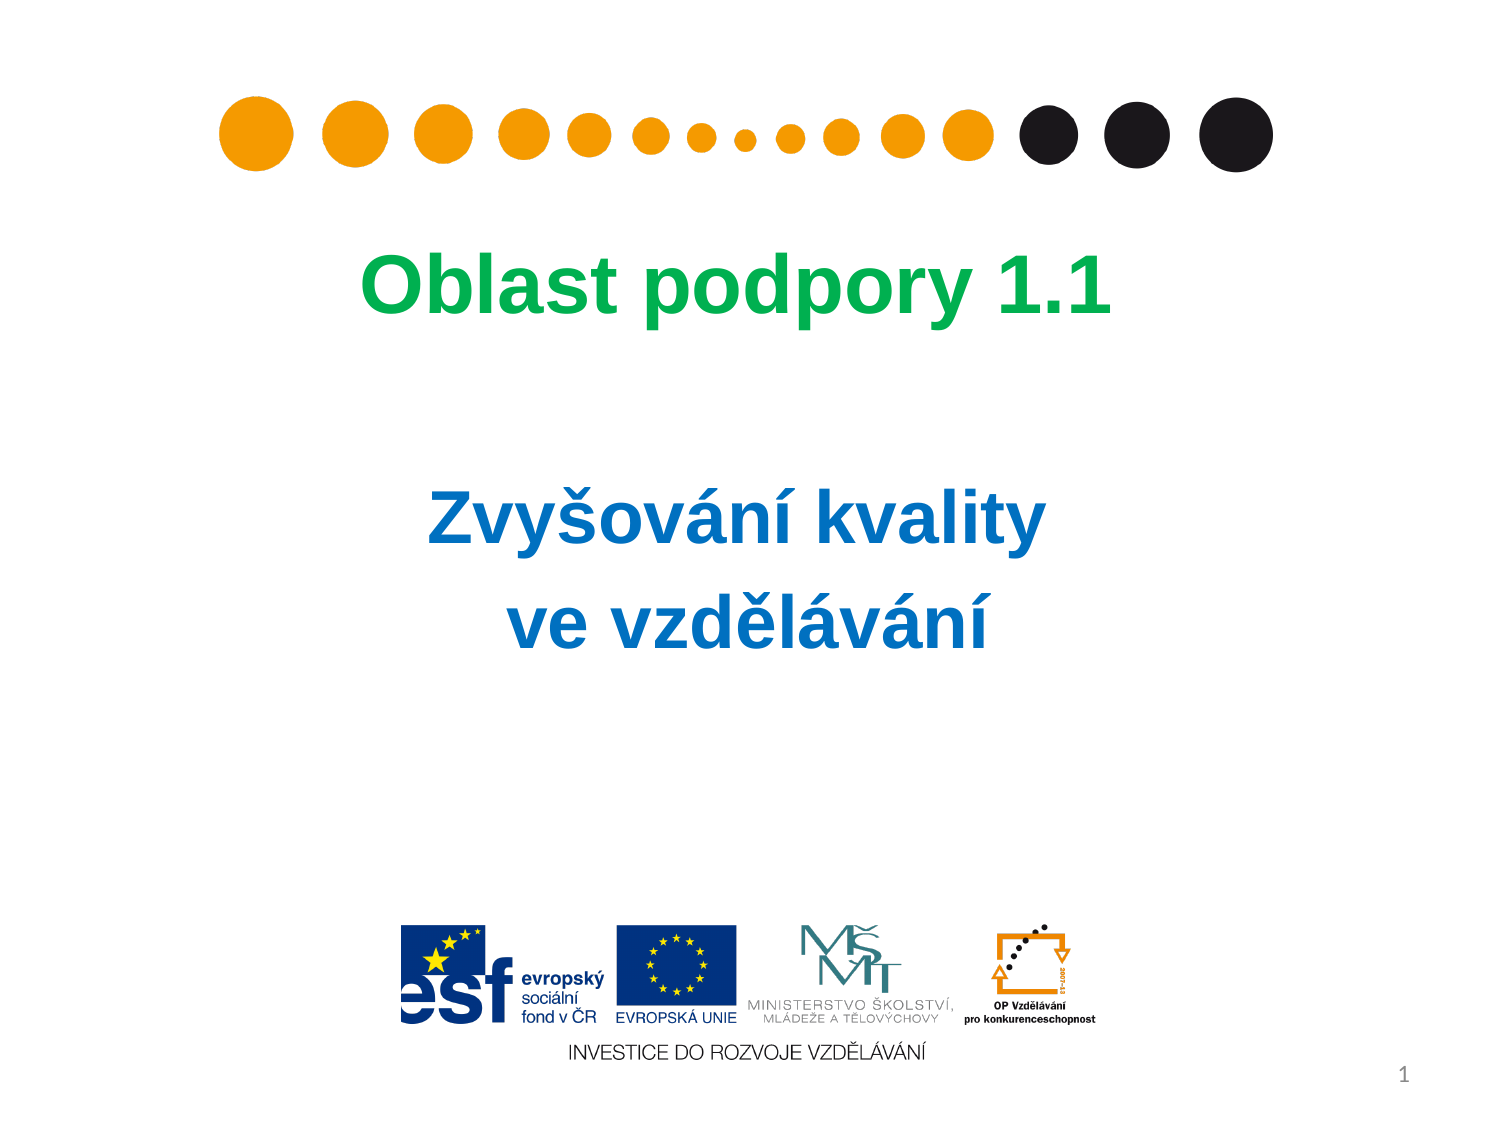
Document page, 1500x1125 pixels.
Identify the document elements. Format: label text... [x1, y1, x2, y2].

slide_number 1 [1074, 1042, 1425, 1103]
picture [399, 922, 1100, 1061]
title Oblast podpory 1.1 [217, 180, 1278, 321]
picture [215, 93, 1275, 176]
list Zvyšování kvality ve vzdělávání [217, 356, 1278, 878]
